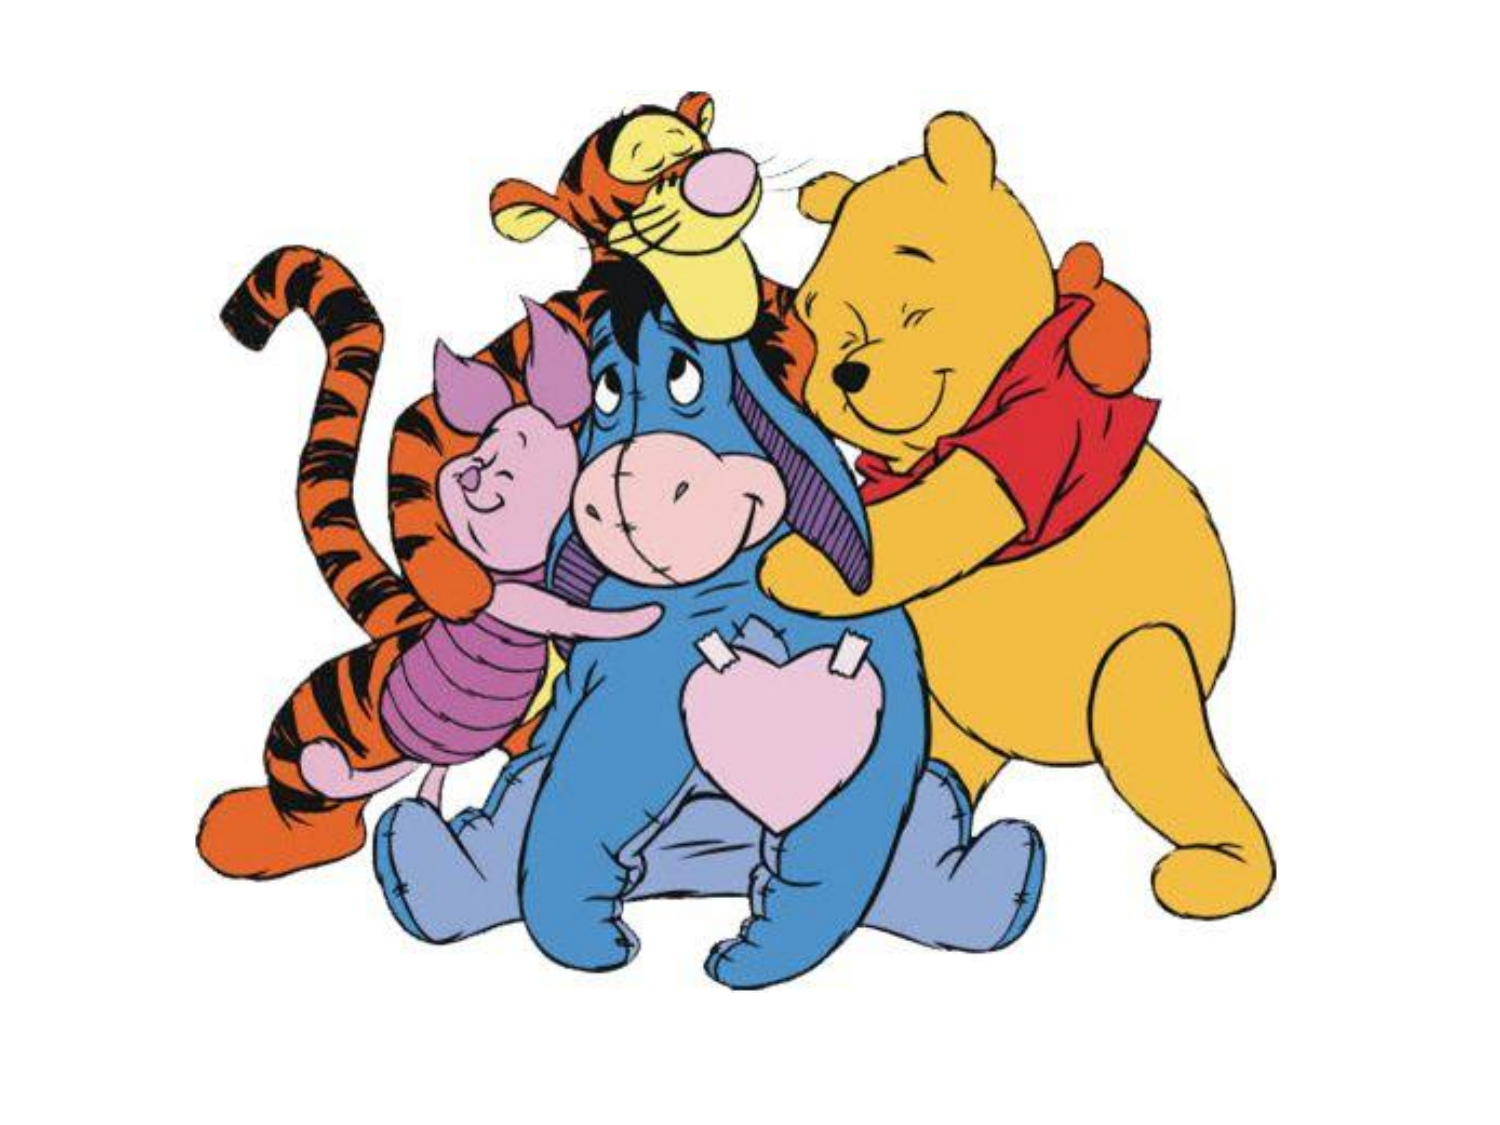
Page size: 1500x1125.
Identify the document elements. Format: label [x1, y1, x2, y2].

list [194, 89, 1279, 993]
